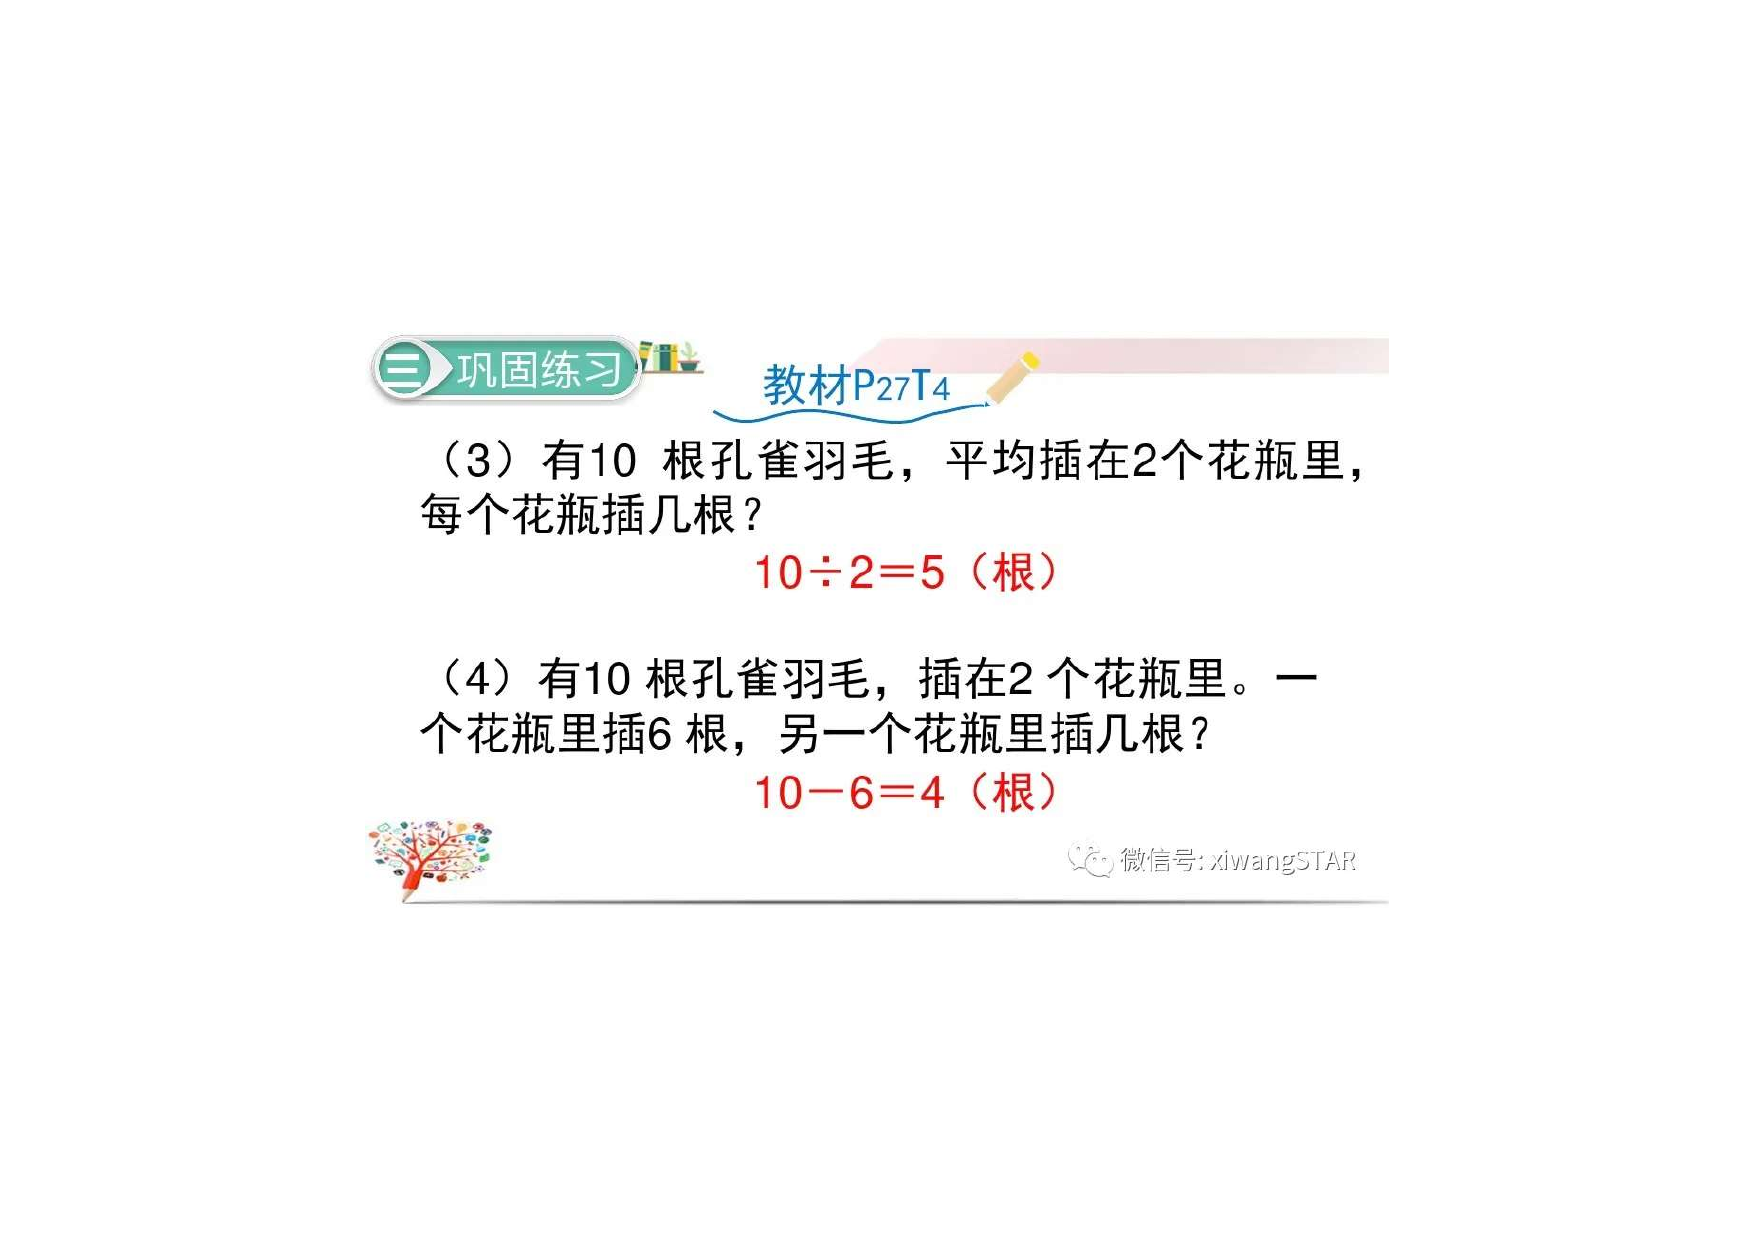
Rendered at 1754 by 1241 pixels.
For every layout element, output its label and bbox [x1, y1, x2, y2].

picture [365, 331, 1389, 908]
